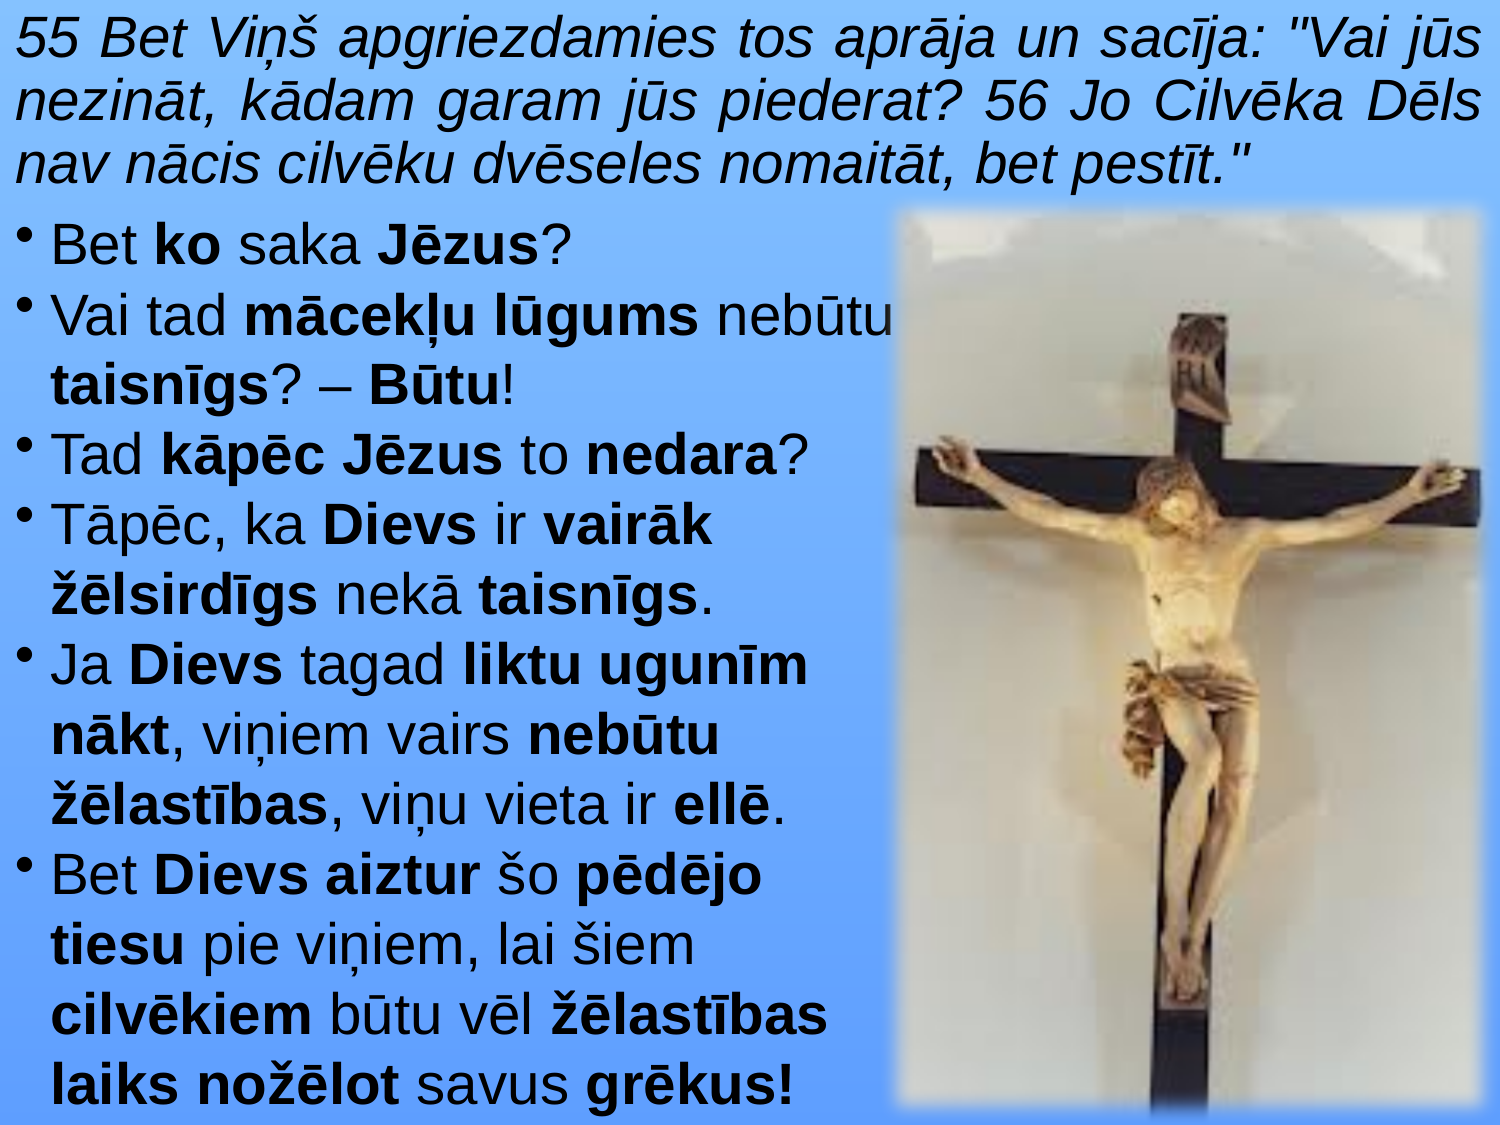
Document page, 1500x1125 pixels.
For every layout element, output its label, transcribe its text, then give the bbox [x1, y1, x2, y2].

text_box Bet ko saka Jēzus? Vai tad mācekļu lūgums nebūtu taisnīgs? – Būtu! Tad kāpēc Jēzus to nedara? Tāpēc, ka Dievs ir vairāk žēlsirdīgs nekā taisnīgs. Ja Dievs tagad liktu ugunīm nākt, viņiem vairs nebūtu žēlastības, viņu vieta ir ellē. Bet Dievs aiztur šo pēdējo tiesu pie viņiem, lai šiem cilvēkiem būtu vēl žēlastības laiks nožēlot savus grēkus! [0, 199, 873, 1124]
list 55 Bet Viņš apgriezdamies tos aprāja un sacīja: "Vai jūs nezināt, kādam garam jūs piederat? 56 Jo Cilvēka Dēls nav nācis cilvēku dvēseles nomaitāt, bet pestīt." [0, 0, 1500, 178]
picture [878, 191, 1500, 1125]
